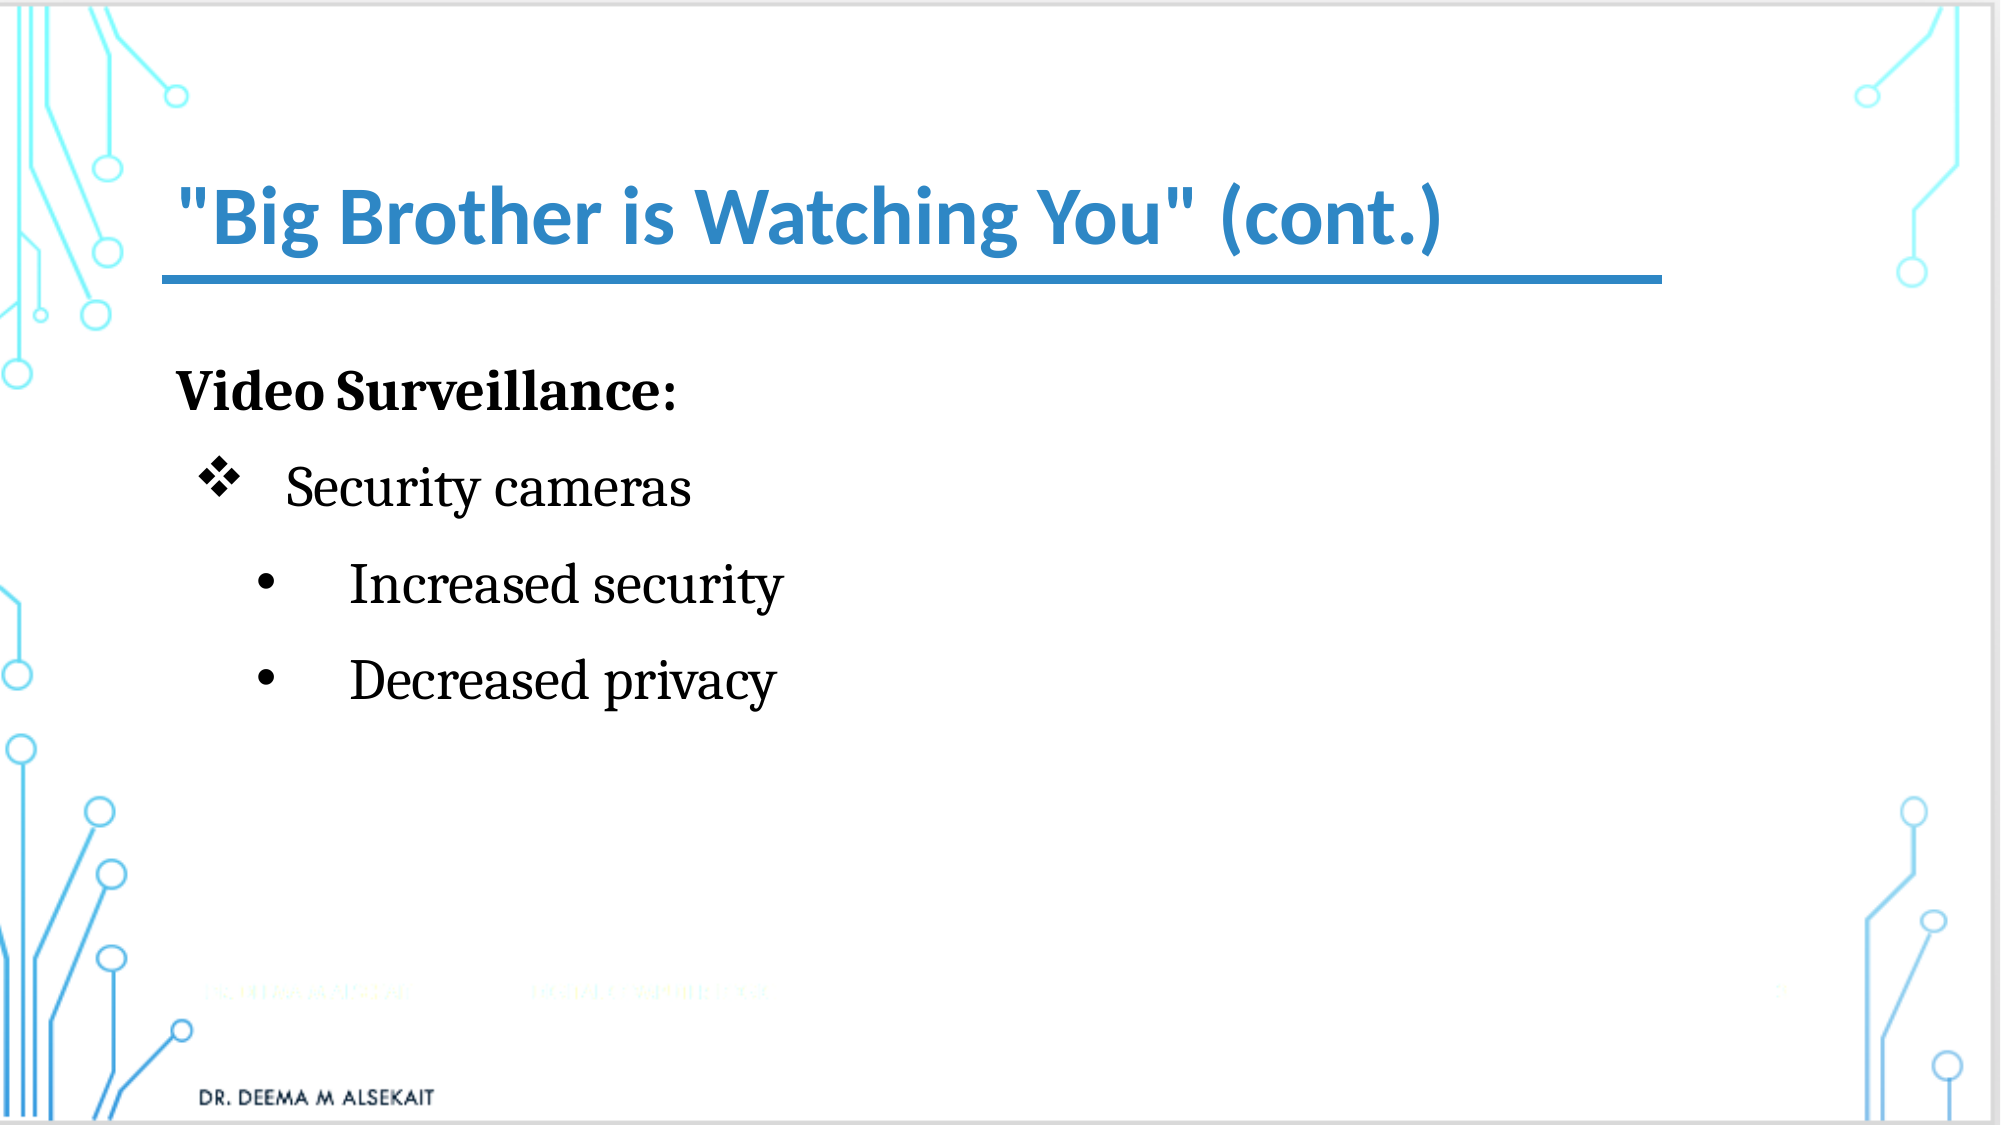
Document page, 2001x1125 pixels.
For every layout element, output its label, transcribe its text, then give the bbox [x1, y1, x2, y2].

list Video Surveillance: Security cameras Increased security Decreased privacy [170, 332, 1845, 1004]
title "Big Brother is Watching You" (cont.) [170, 69, 1845, 332]
picture [0, 0, 2001, 1125]
